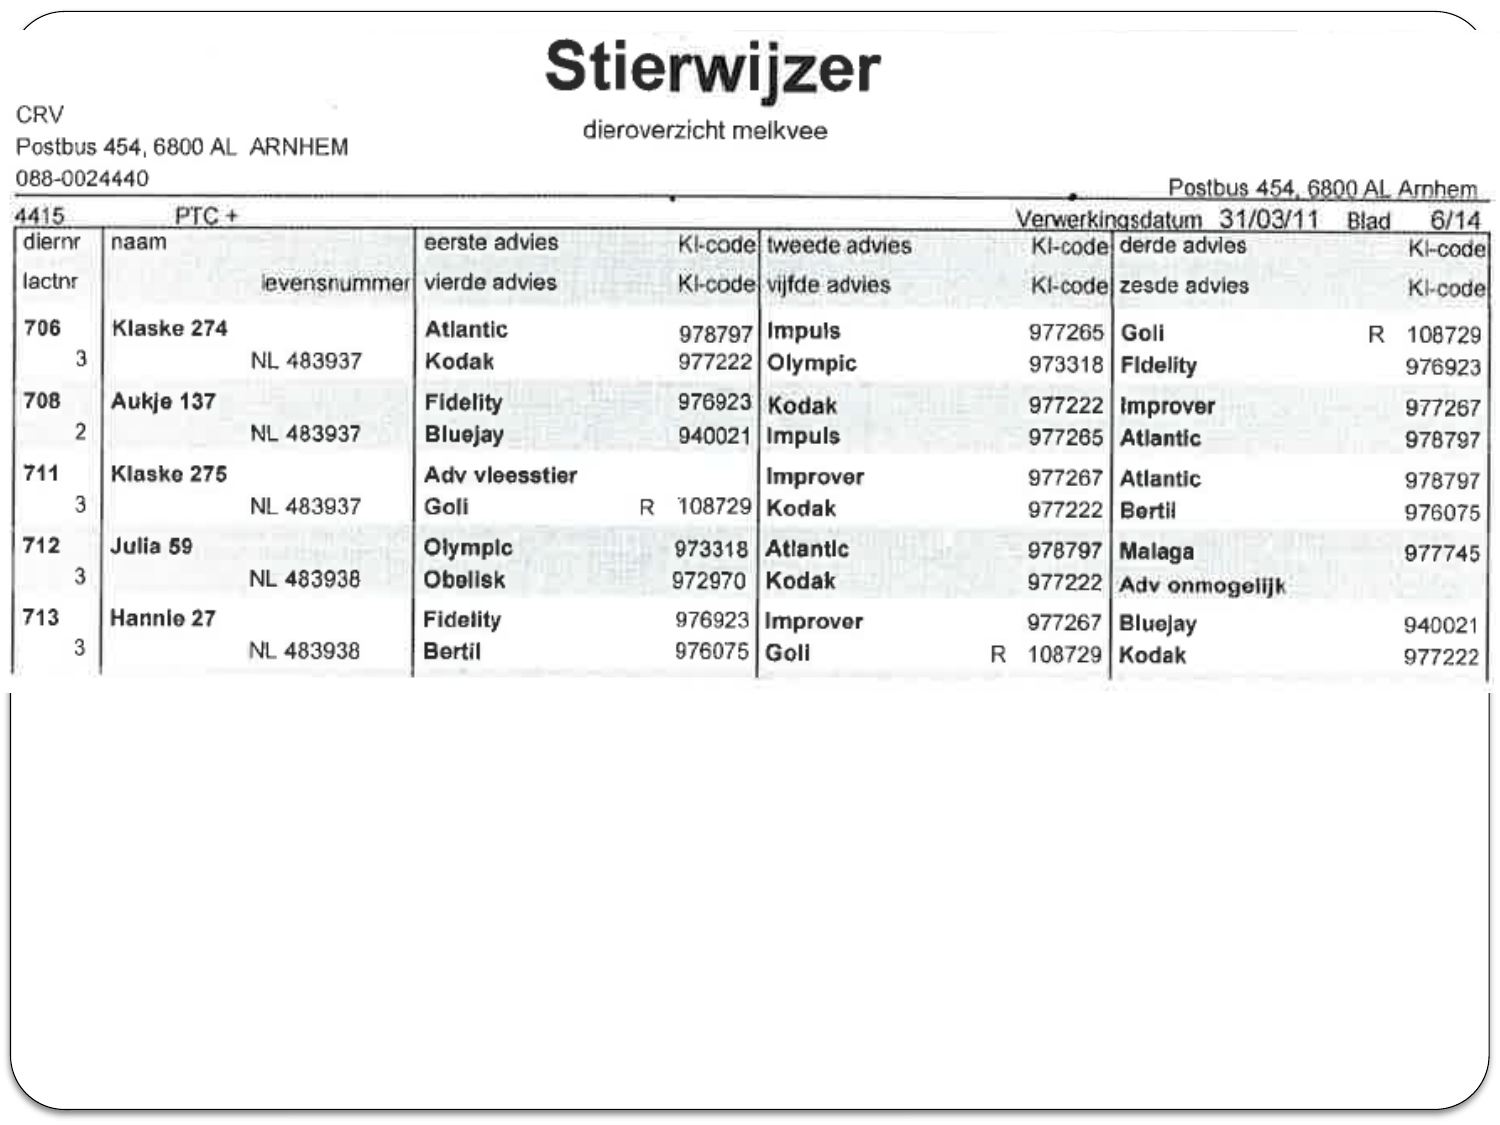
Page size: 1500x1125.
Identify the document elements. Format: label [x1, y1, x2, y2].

picture [0, 30, 1500, 693]
